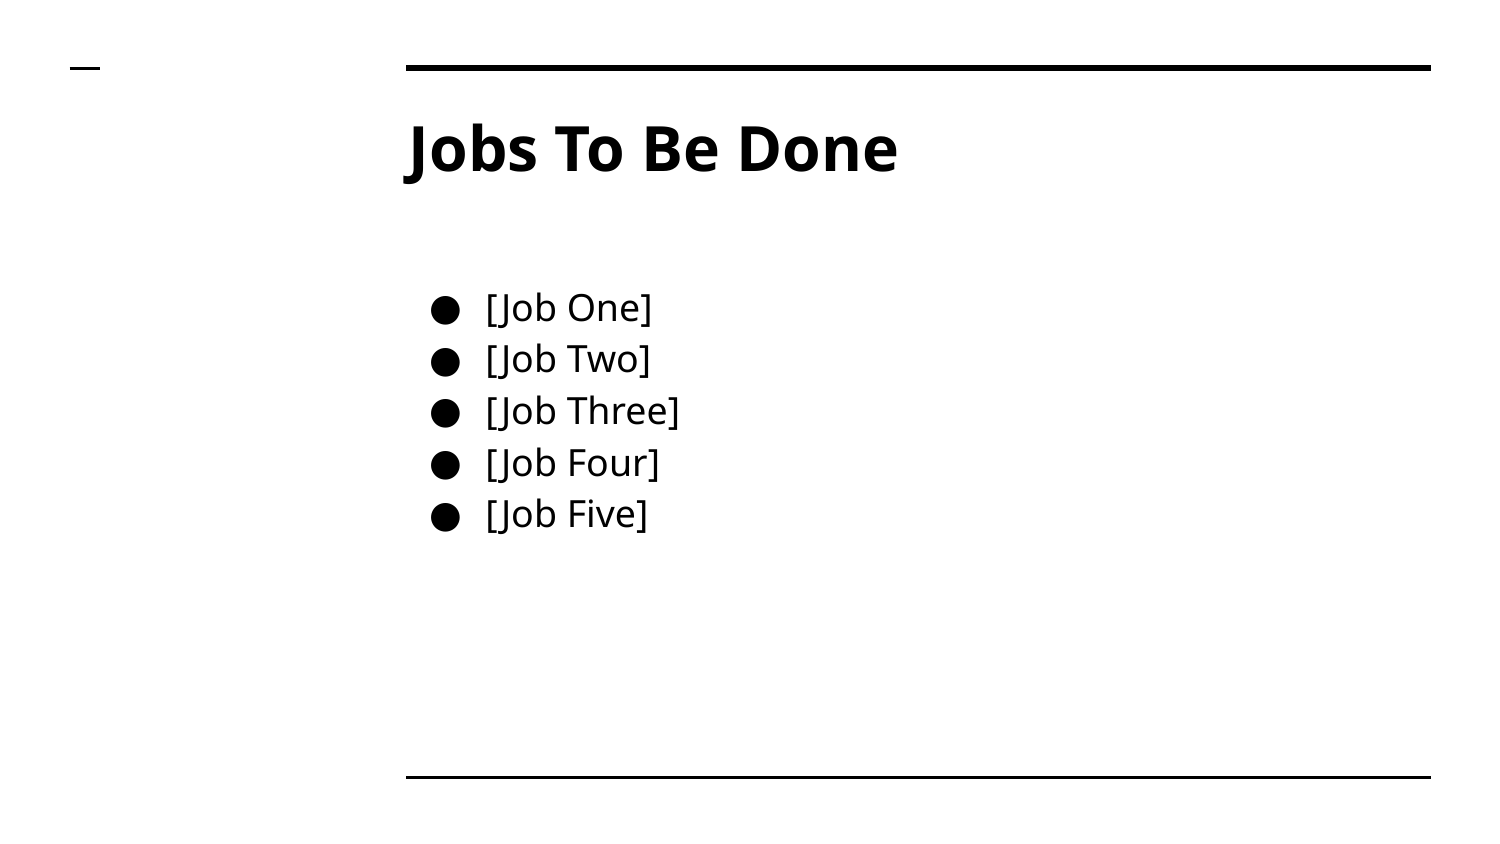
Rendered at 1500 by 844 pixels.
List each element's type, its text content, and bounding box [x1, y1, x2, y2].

title Jobs To Be Done [393, 94, 1431, 199]
list [Job One] [Job Two] [Job Three] [Job Four] [Job Five] [395, 261, 1433, 755]
